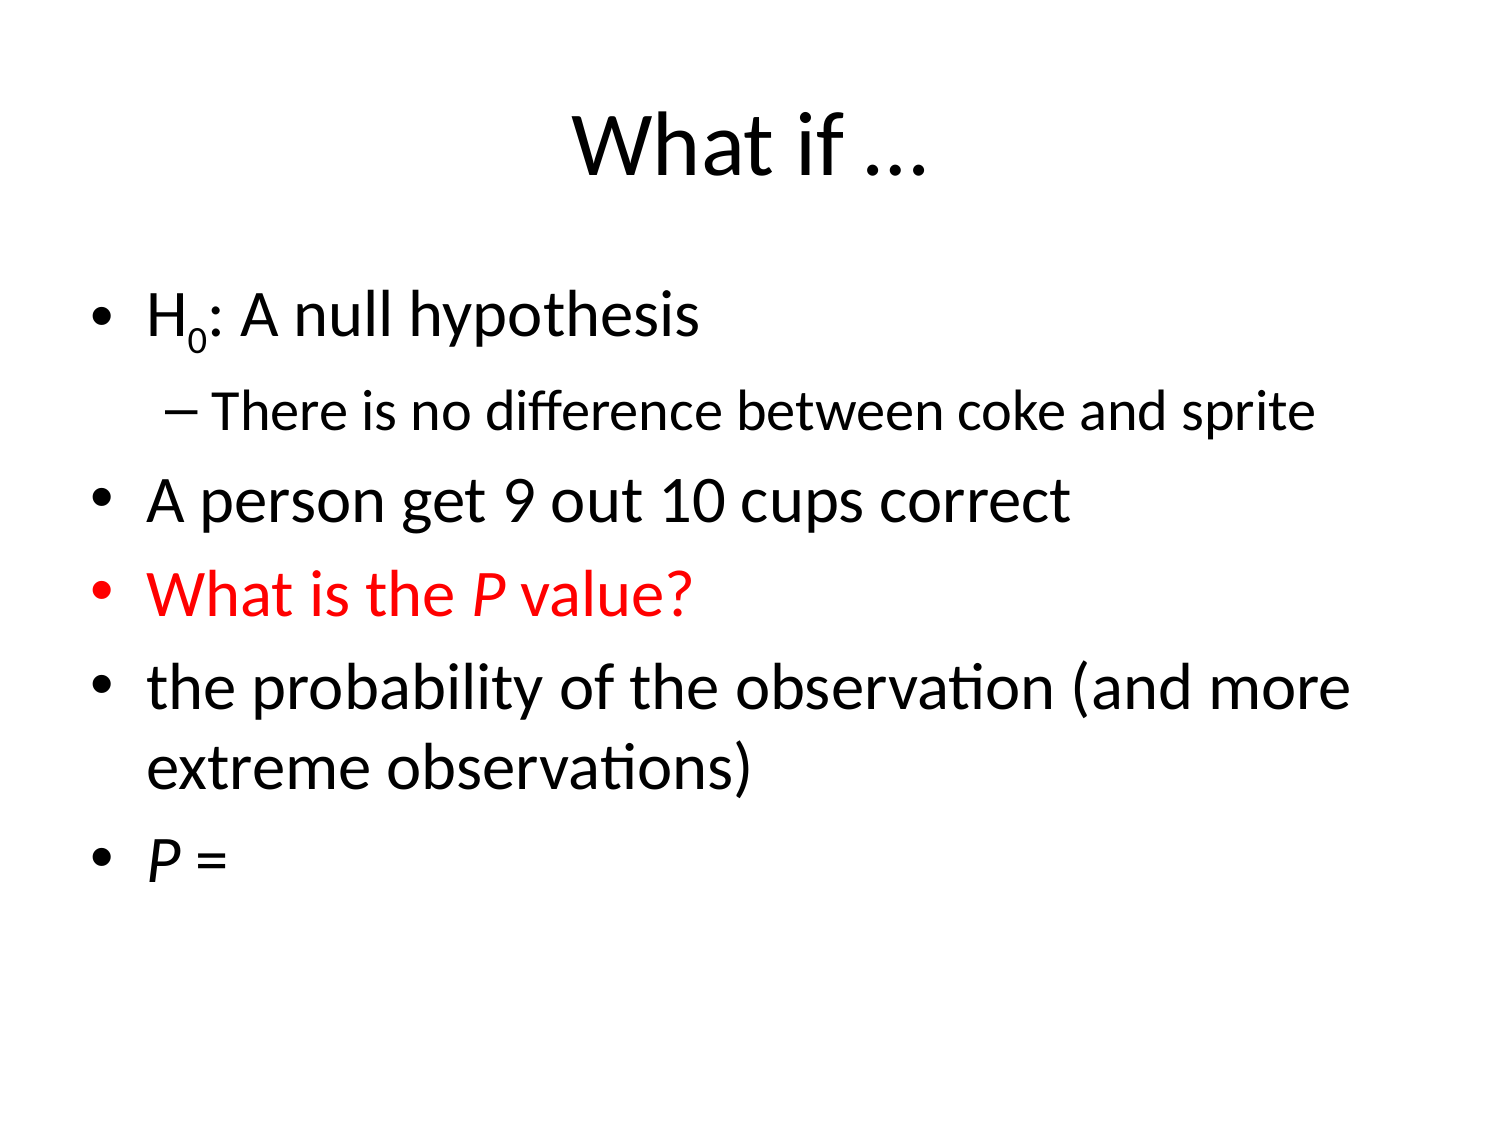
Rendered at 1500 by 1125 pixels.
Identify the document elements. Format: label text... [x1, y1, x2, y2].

title What if … [75, 45, 1425, 233]
